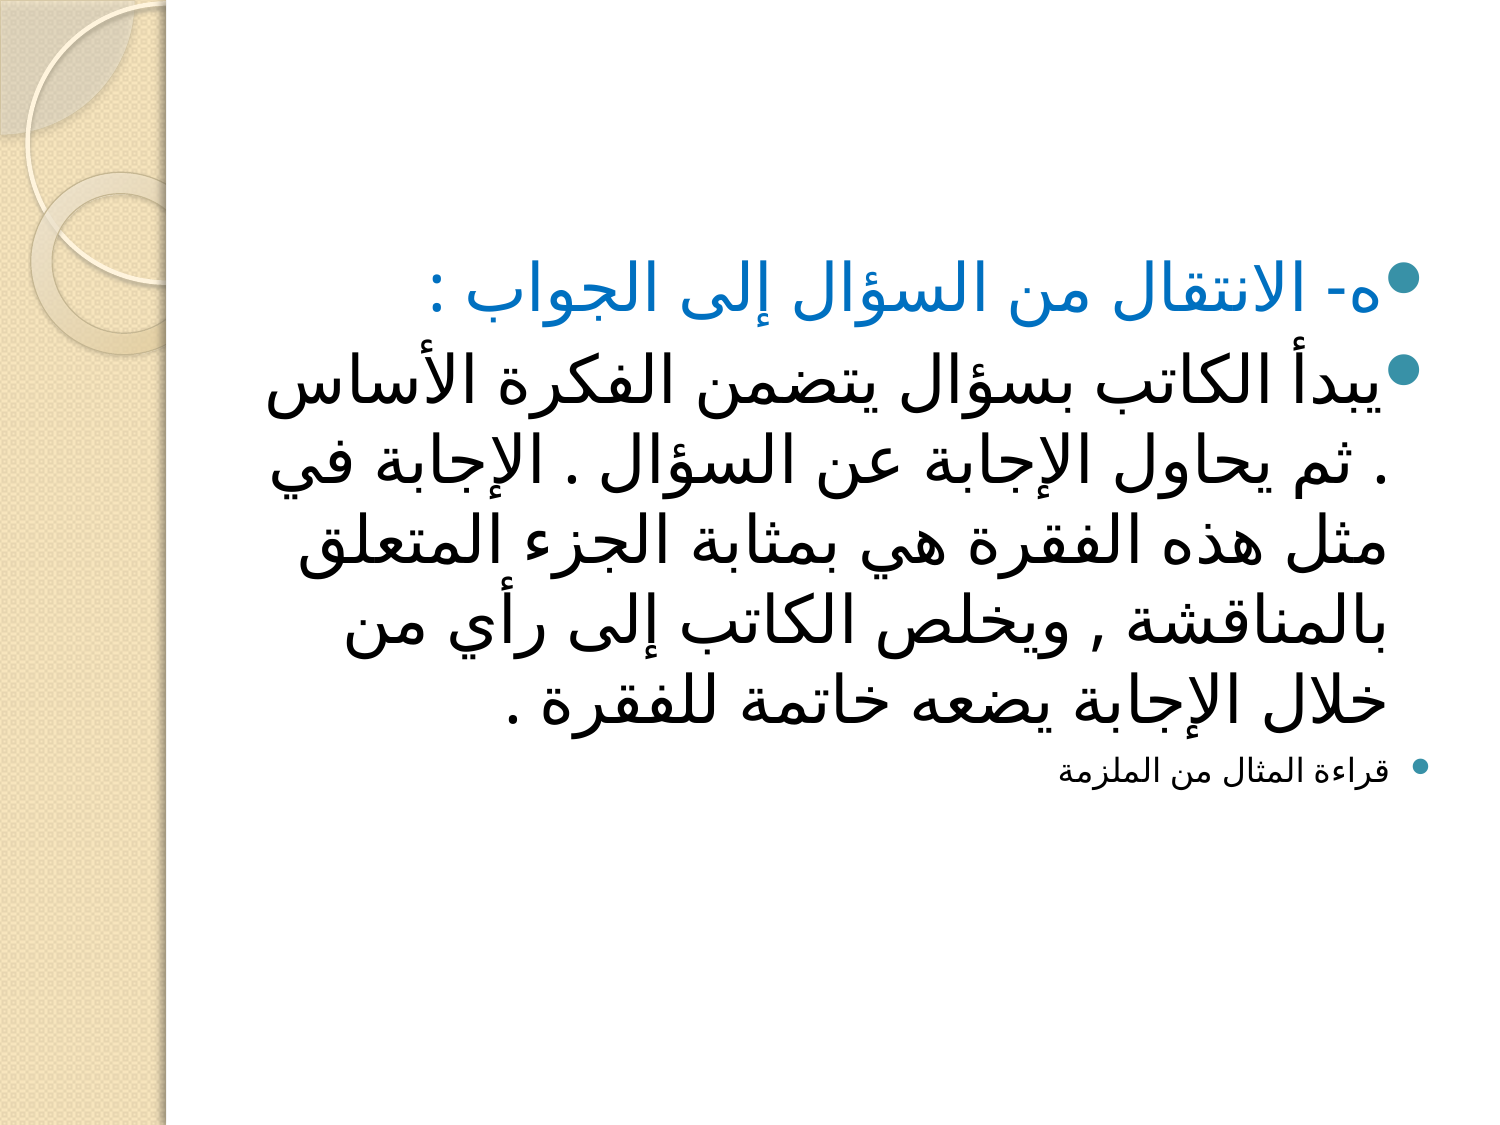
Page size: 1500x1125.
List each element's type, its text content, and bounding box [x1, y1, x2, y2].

list ه- الانتقال من السؤال إلى الجواب : يبدأ الكاتب بسؤال يتضمن الفكرة الأساس . ثم يحاول الإجابة عن السؤال . الإجابة في مثل هذه الفقرة هي بمثابة الجزء المتعلق بالمناقشة , ويخلص الكاتب إلى رأي من خلال الإجابة يضعه خاتمة للفقرة . قراءة المثال من الملزمة [235, 237, 1466, 1025]
